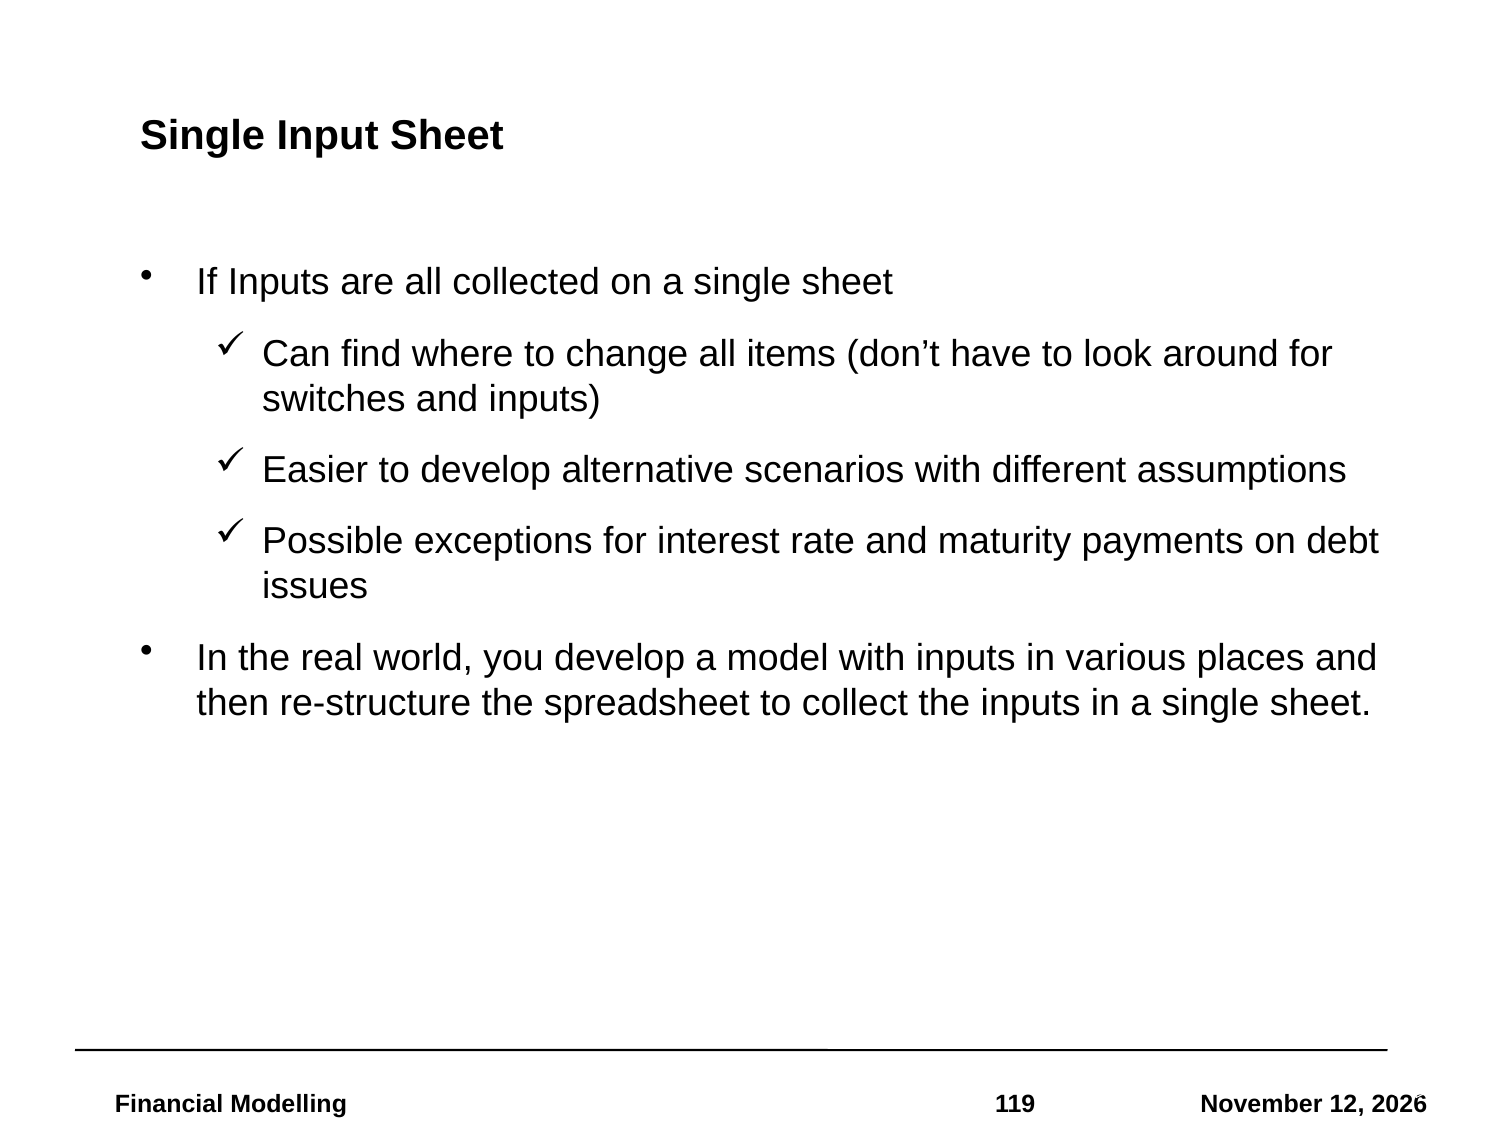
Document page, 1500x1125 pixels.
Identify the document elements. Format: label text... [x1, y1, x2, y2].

list If Inputs are all collected on a single sheet Can find where to change all items (don’t have to look around for switches and inputs) Easier to develop alternative scenarios with different assumptions Possible exceptions for interest rate and maturity payments on debt issues In the real world, you develop a model with inputs in various places and then re-structure the spreadsheet to collect the inputs in a single sheet. [124, 249, 1413, 1001]
title Single Input Sheet [124, 99, 1413, 226]
